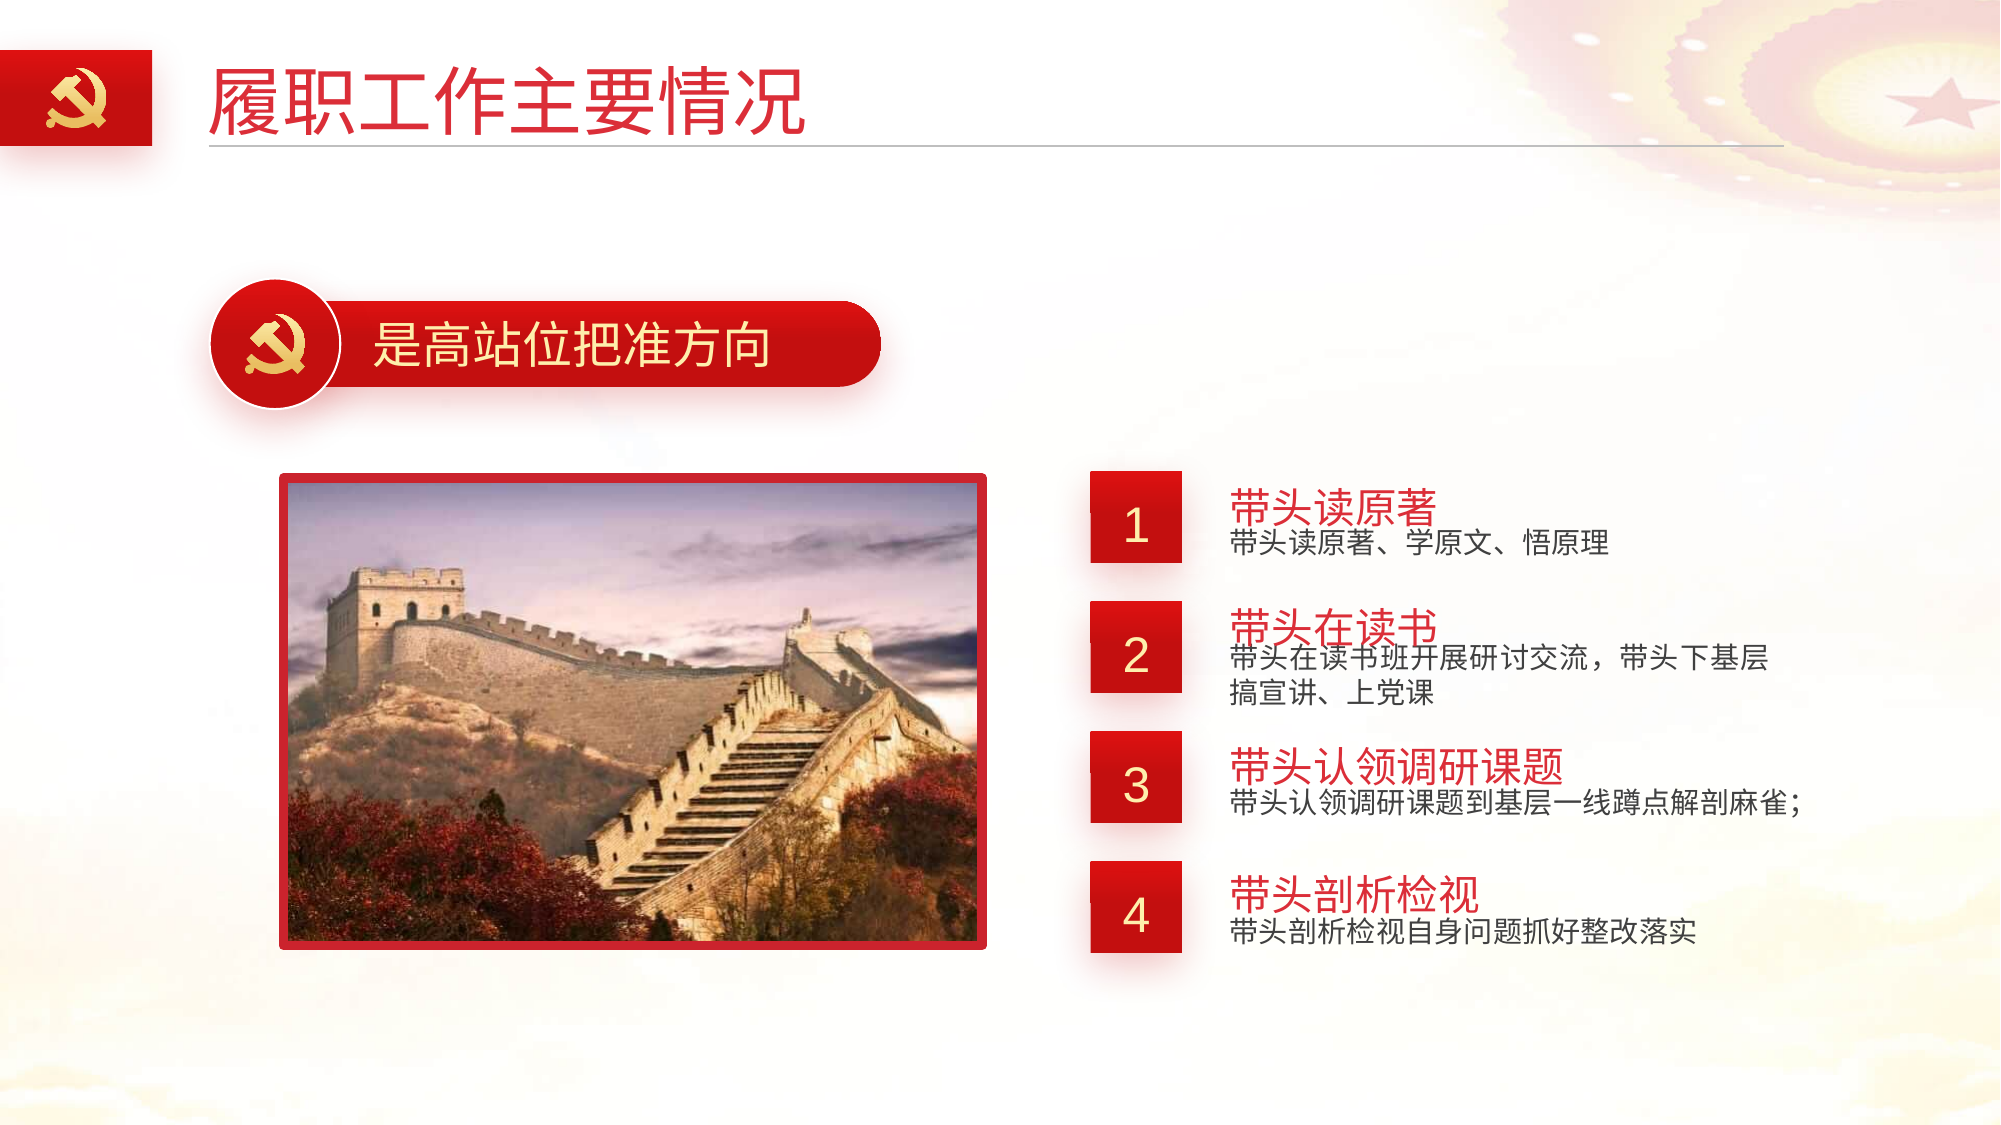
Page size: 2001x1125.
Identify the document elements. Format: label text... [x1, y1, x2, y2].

text_box [0, 49, 153, 147]
text_box 履职工作主要情况 [193, 29, 832, 152]
text_box 是高站位把准方向 [325, 299, 883, 388]
text_box 带头读原著 [1215, 464, 1588, 540]
text_box 带头在读书 [1215, 584, 1656, 659]
text_box [208, 277, 342, 411]
text_box 带头读原著、学原文、悟原理 [1214, 516, 1804, 567]
text_box [45, 67, 107, 129]
text_box 带头认领调研课题到基层一线蹲点解剖麻雀； [1214, 798, 1804, 828]
text_box 带头认领调研课题 [1214, 723, 1880, 798]
text_box 1 [1090, 470, 1183, 563]
text_box 带头剖析检视自身问题抓好整改落实 [1214, 905, 1795, 956]
text_box 3 [1090, 730, 1183, 823]
text_box 带头剖析检视 [1215, 851, 1730, 927]
text_box [244, 313, 306, 375]
text_box 带头在读书班开展研讨交流，带头下基层搞宣讲、上党课 [1214, 631, 1784, 717]
picture [0, 0, 2000, 1125]
text_box 2 [1090, 600, 1183, 693]
text_box 4 [1090, 860, 1183, 953]
